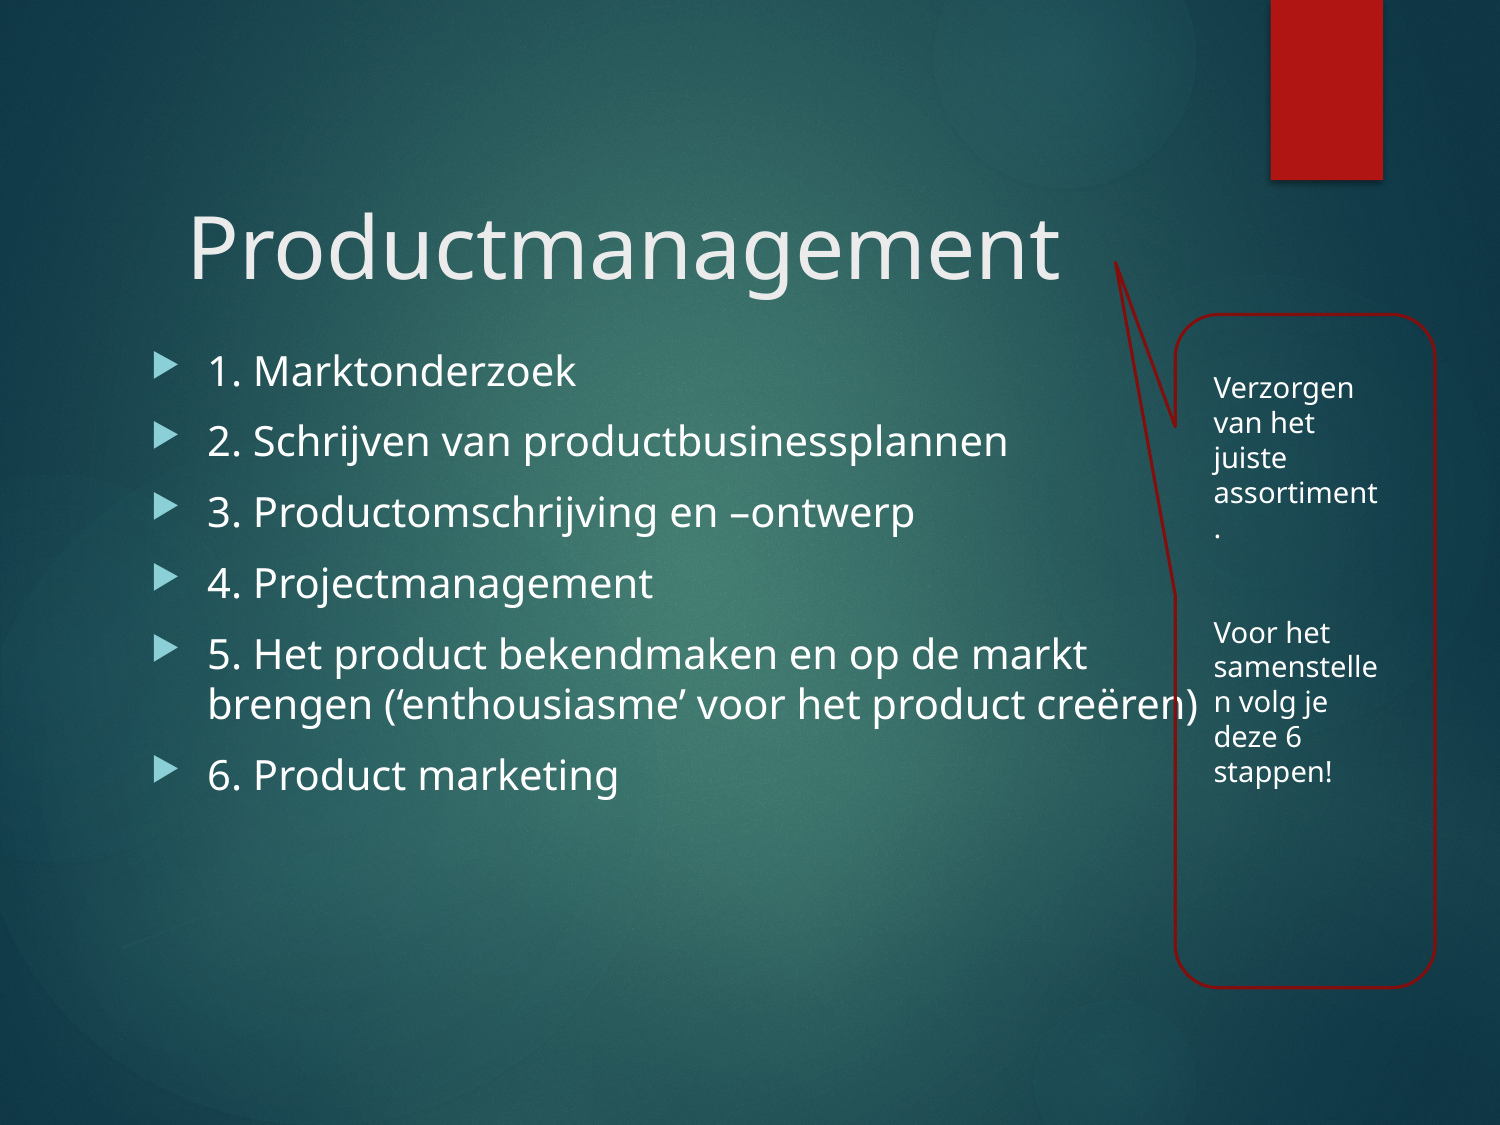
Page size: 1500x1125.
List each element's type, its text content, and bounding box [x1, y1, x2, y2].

title Productmanagement [171, 184, 1324, 336]
text_box [1113, 260, 1437, 990]
list 1. Marktonderzoek 2. Schrijven van productbusinessplannen 3. Productomschrijving en –ontwerp 4. Projectmanagement 5. Het product bekendmaken en op de markt brengen (‘enthousiasme’ voor het product creëren) 6. Product marketing [135, 336, 1237, 1025]
text_box Verzorgen van het juiste assortiment. Voor het samenstellen volg je deze 6 stappen! [1198, 361, 1400, 797]
